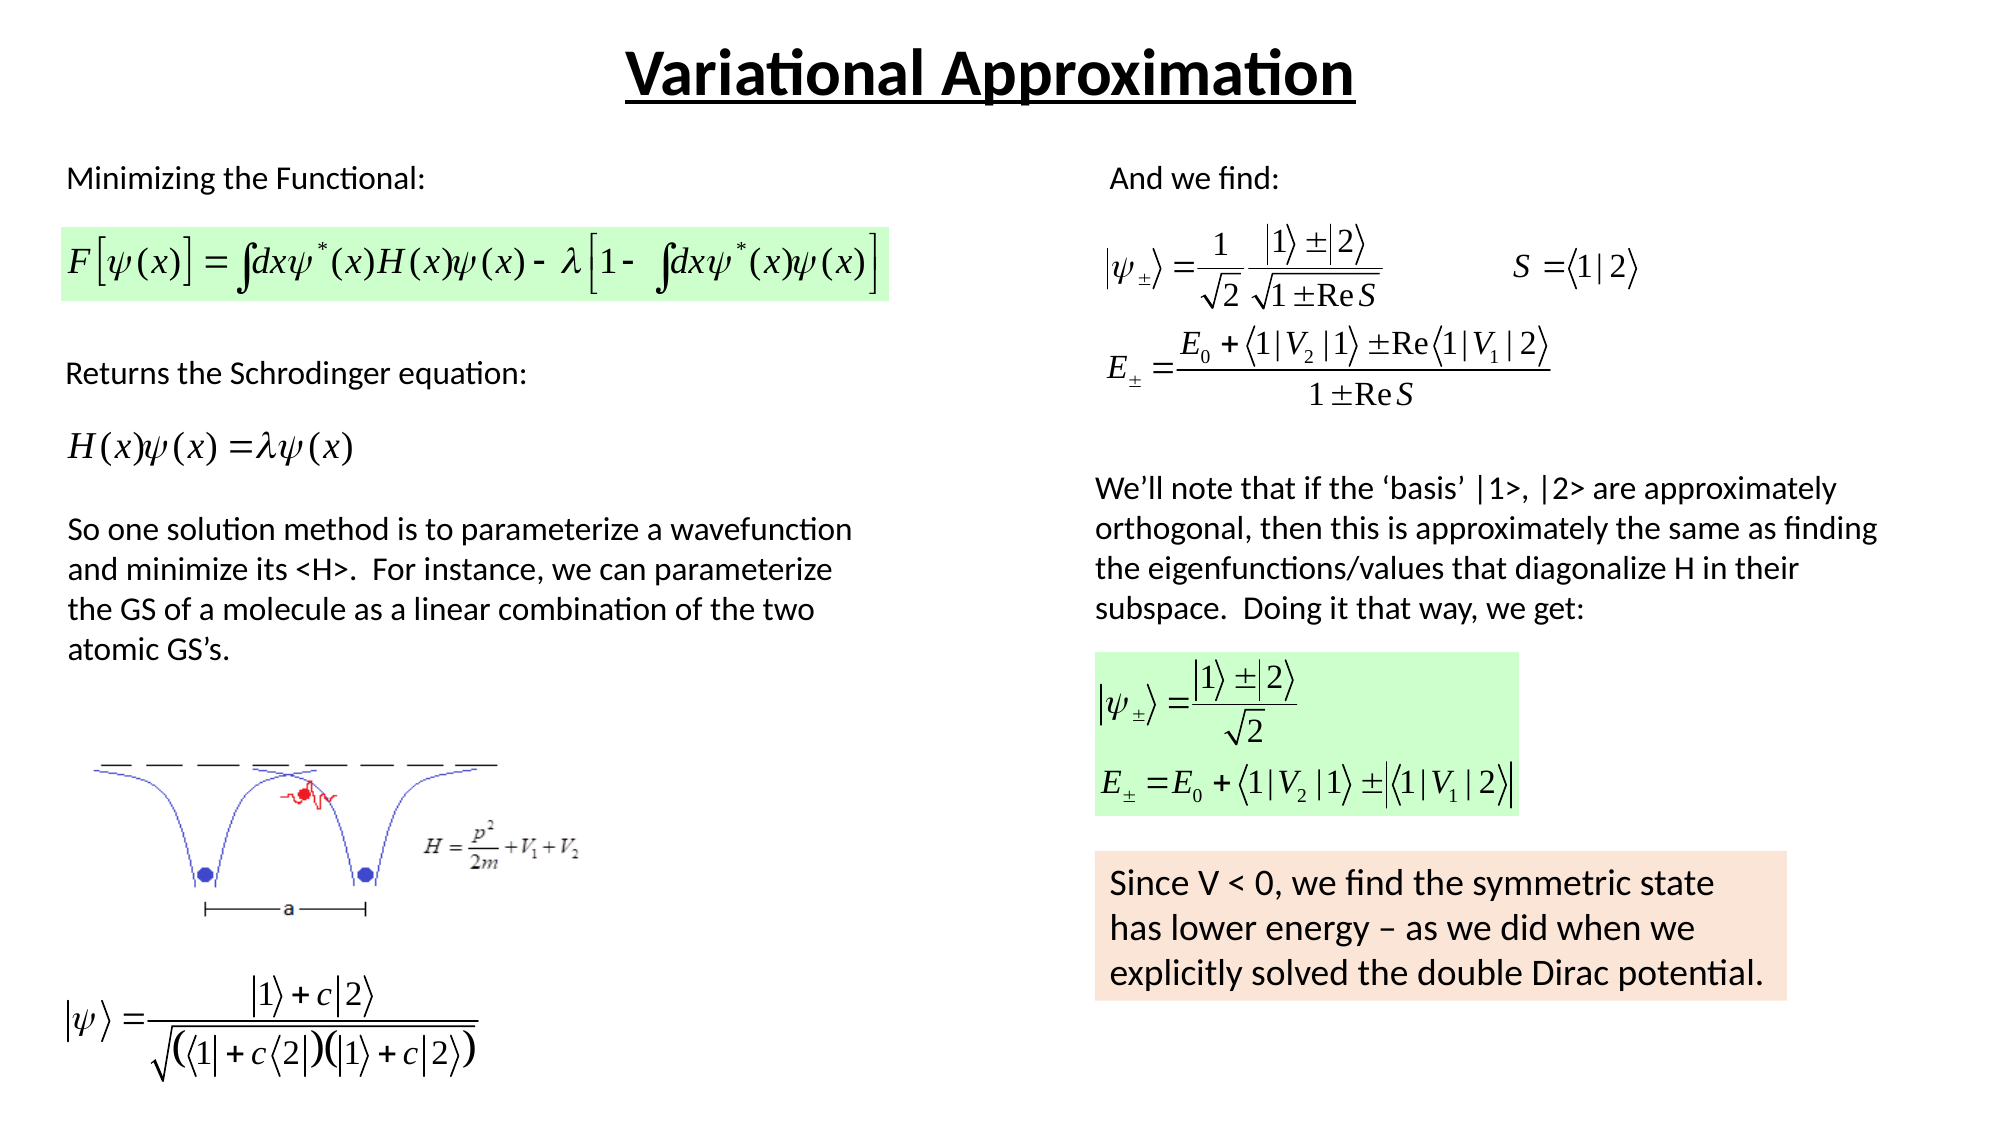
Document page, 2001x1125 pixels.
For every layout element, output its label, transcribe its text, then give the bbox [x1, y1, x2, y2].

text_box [61, 226, 889, 301]
text_box Returns the Schrodinger equation: [50, 343, 889, 399]
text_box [78, 691, 652, 935]
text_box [1094, 651, 1520, 817]
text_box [61, 424, 360, 475]
text_box Since V < 0, we find the symmetric state has lower energy – as we did when we explicitly solved the double Dirac potential. [1094, 850, 1787, 1001]
text_box We’ll note that if the ‘basis’ |1>, |2> are approximately orthogonal, then this is approximately the same as finding the eigenfunctions/values that diagonalize H in their subspace. Doing it that way, we get: [1080, 459, 1919, 634]
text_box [1100, 216, 1646, 414]
text_box Variational Approximation [610, 21, 1483, 117]
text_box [61, 969, 487, 1090]
text_box So one solution method is to parameterize a wavefunction and minimize its <H>. For instance, we can parameterize the GS of a molecule as a linear combination of the two atomic GS’s. [52, 499, 891, 675]
text_box And we find: [1094, 149, 1369, 204]
text_box Minimizing the Functional: [51, 149, 558, 204]
